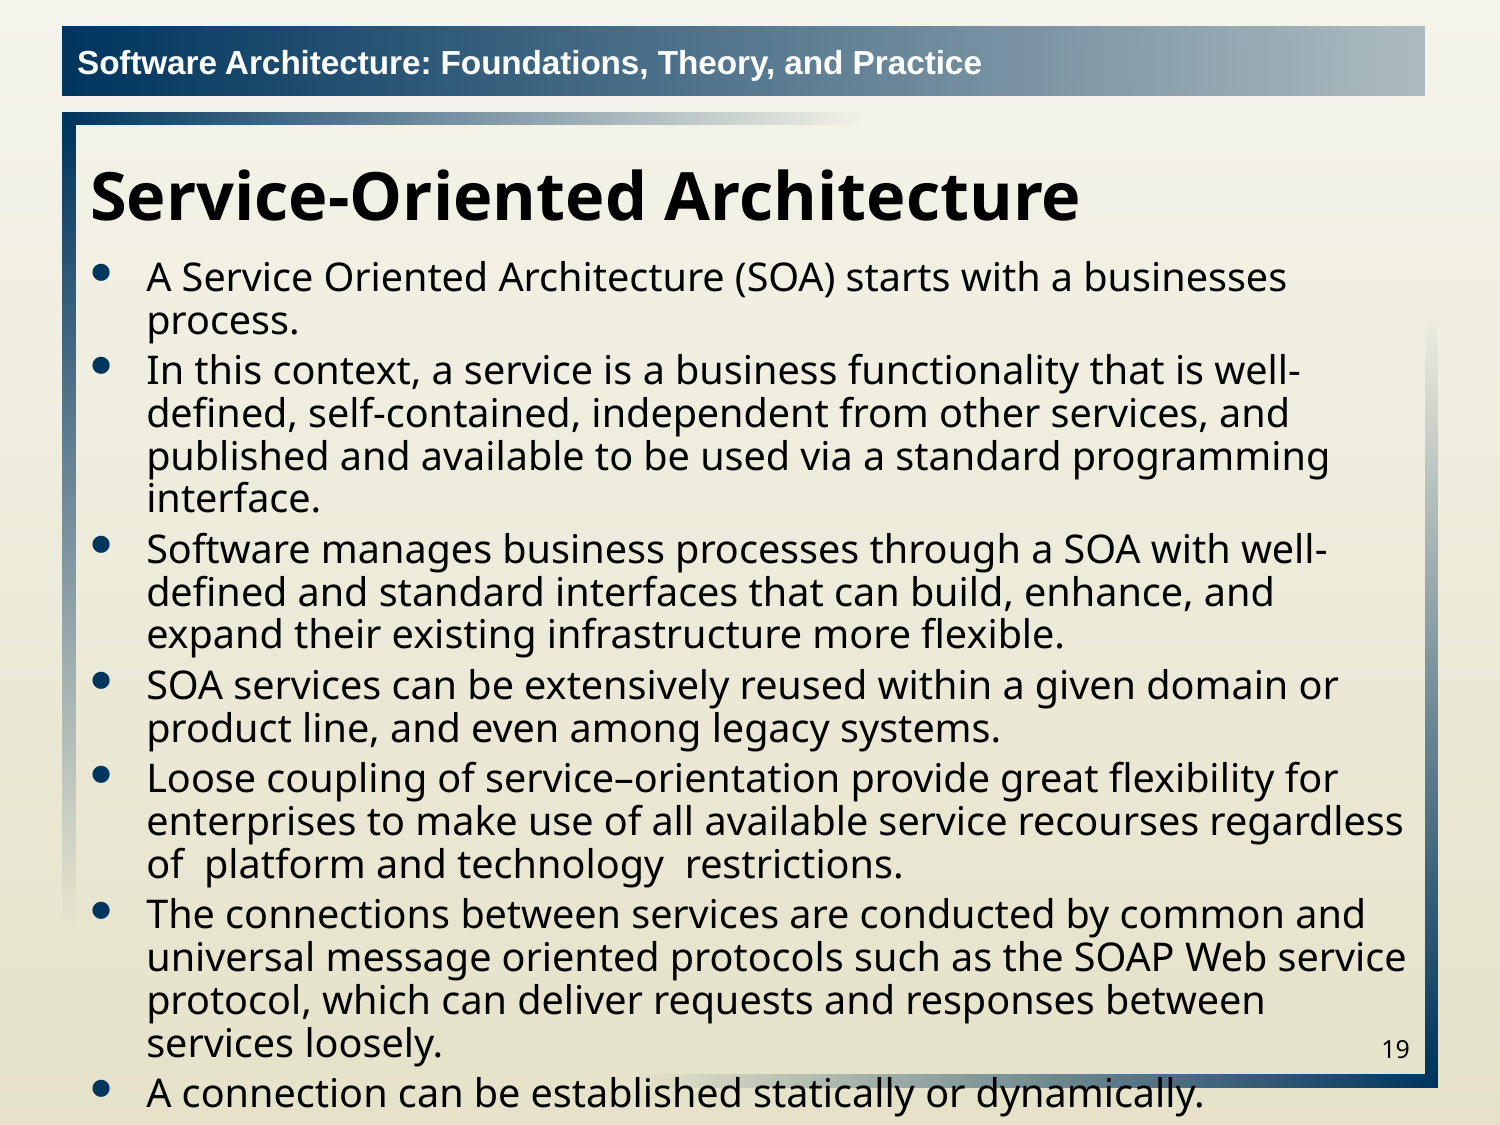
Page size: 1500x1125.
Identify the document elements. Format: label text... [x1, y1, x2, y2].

title Service-Oriented Architecture [75, 125, 1425, 249]
slide_number 19 [1074, 999, 1426, 1076]
list A Service Oriented Architecture (SOA) starts with a businesses process. In this context, a service is a business functionality that is well-defined, self-contained, independent from other services, and published and available to be used via a standard programming interface. Software manages business processes through a SOA with well-defined and standard interfaces that can build, enhance, and expand their existing infrastructure more flexible. SOA services can be extensively reused within a given domain or product line, and even among legacy systems. Loose coupling of service–orientation provide great flexibility for enterprises to make use of all available service recourses regardless of platform and technology restrictions. The connections between services are conducted by common and universal message oriented protocols such as the SOAP Web service protocol, which can deliver requests and responses between services loosely. A connection can be established statically or dynamically. [75, 249, 1425, 1013]
